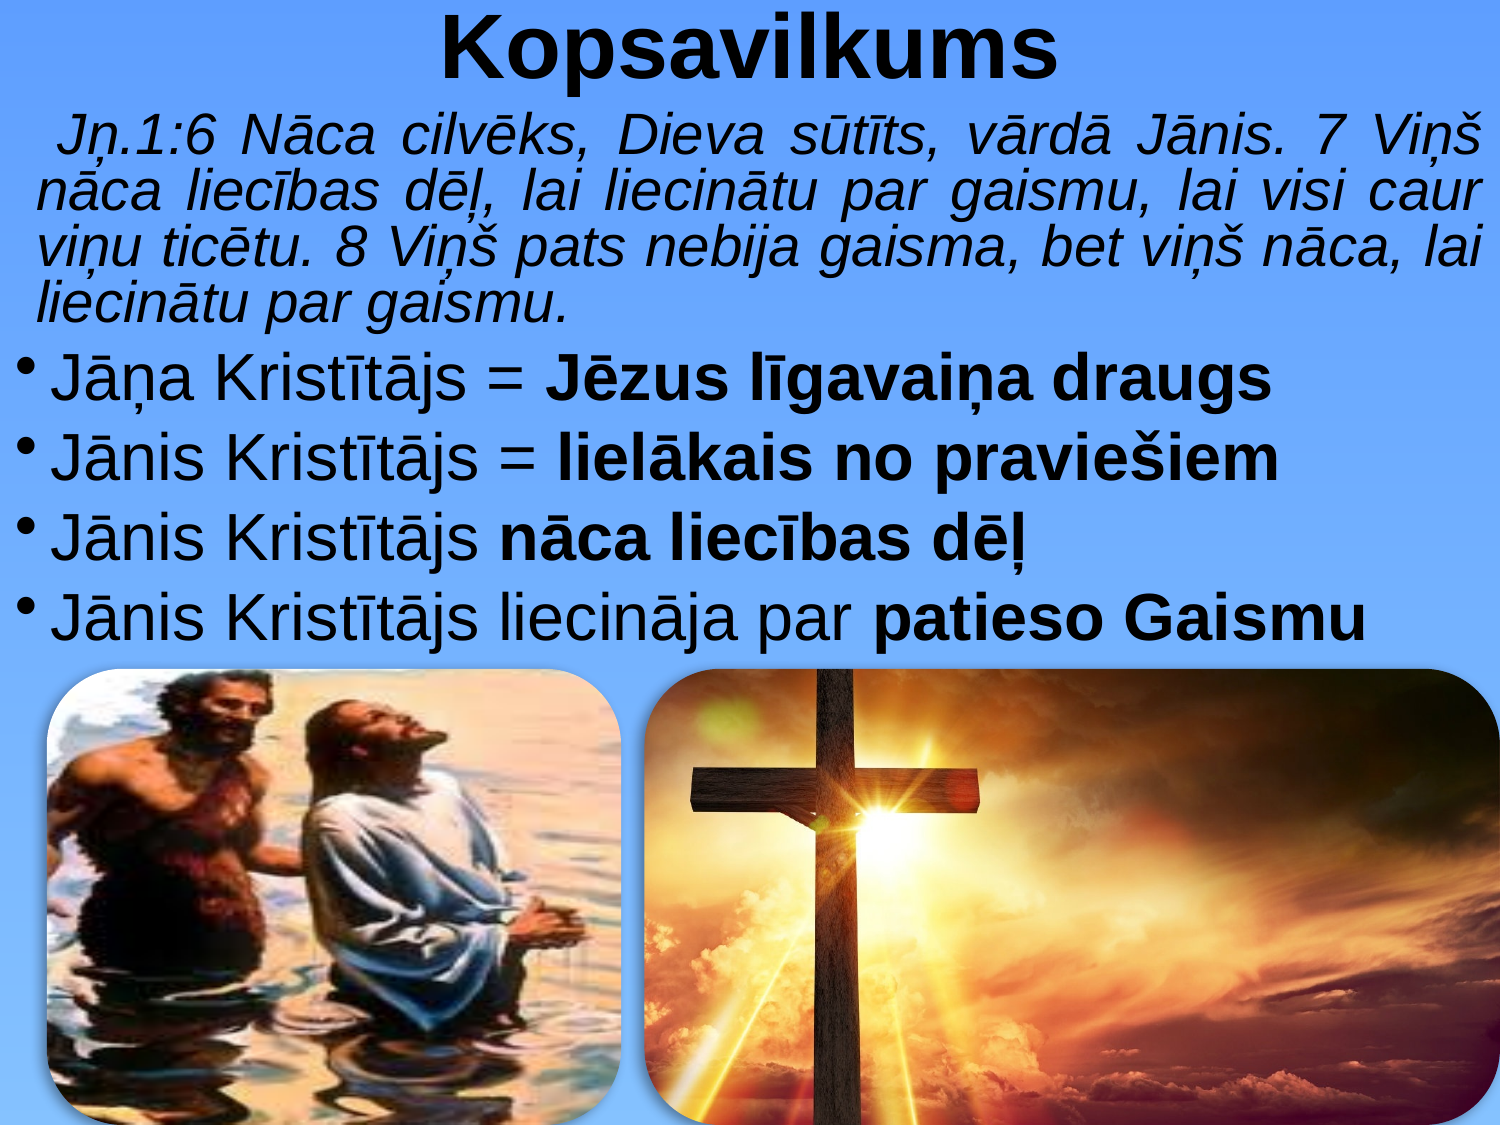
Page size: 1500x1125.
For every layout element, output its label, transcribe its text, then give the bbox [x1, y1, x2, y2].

text_box Jāņa Kristītājs = Jēzus līgavaiņa draugs Jānis Kristītājs = lielākais no praviešiem Jānis Kristītājs nāca liecības dēļ Jānis Kristītājs liecināja par patieso Gaismu [0, 326, 1500, 661]
title Kopsavilkums [0, 0, 1500, 112]
picture [644, 668, 1500, 1125]
list Jņ.1:6 Nāca cilvēks, Dieva sūtīts, vārdā Jānis. 7 Viņš nāca liecības dēļ, lai liecinātu par gaismu, lai visi caur viņu ticētu. 8 Viņš pats nebija gaisma, bet viņš nāca, lai liecinātu par gaismu. [0, 112, 1500, 326]
picture [46, 668, 622, 1125]
